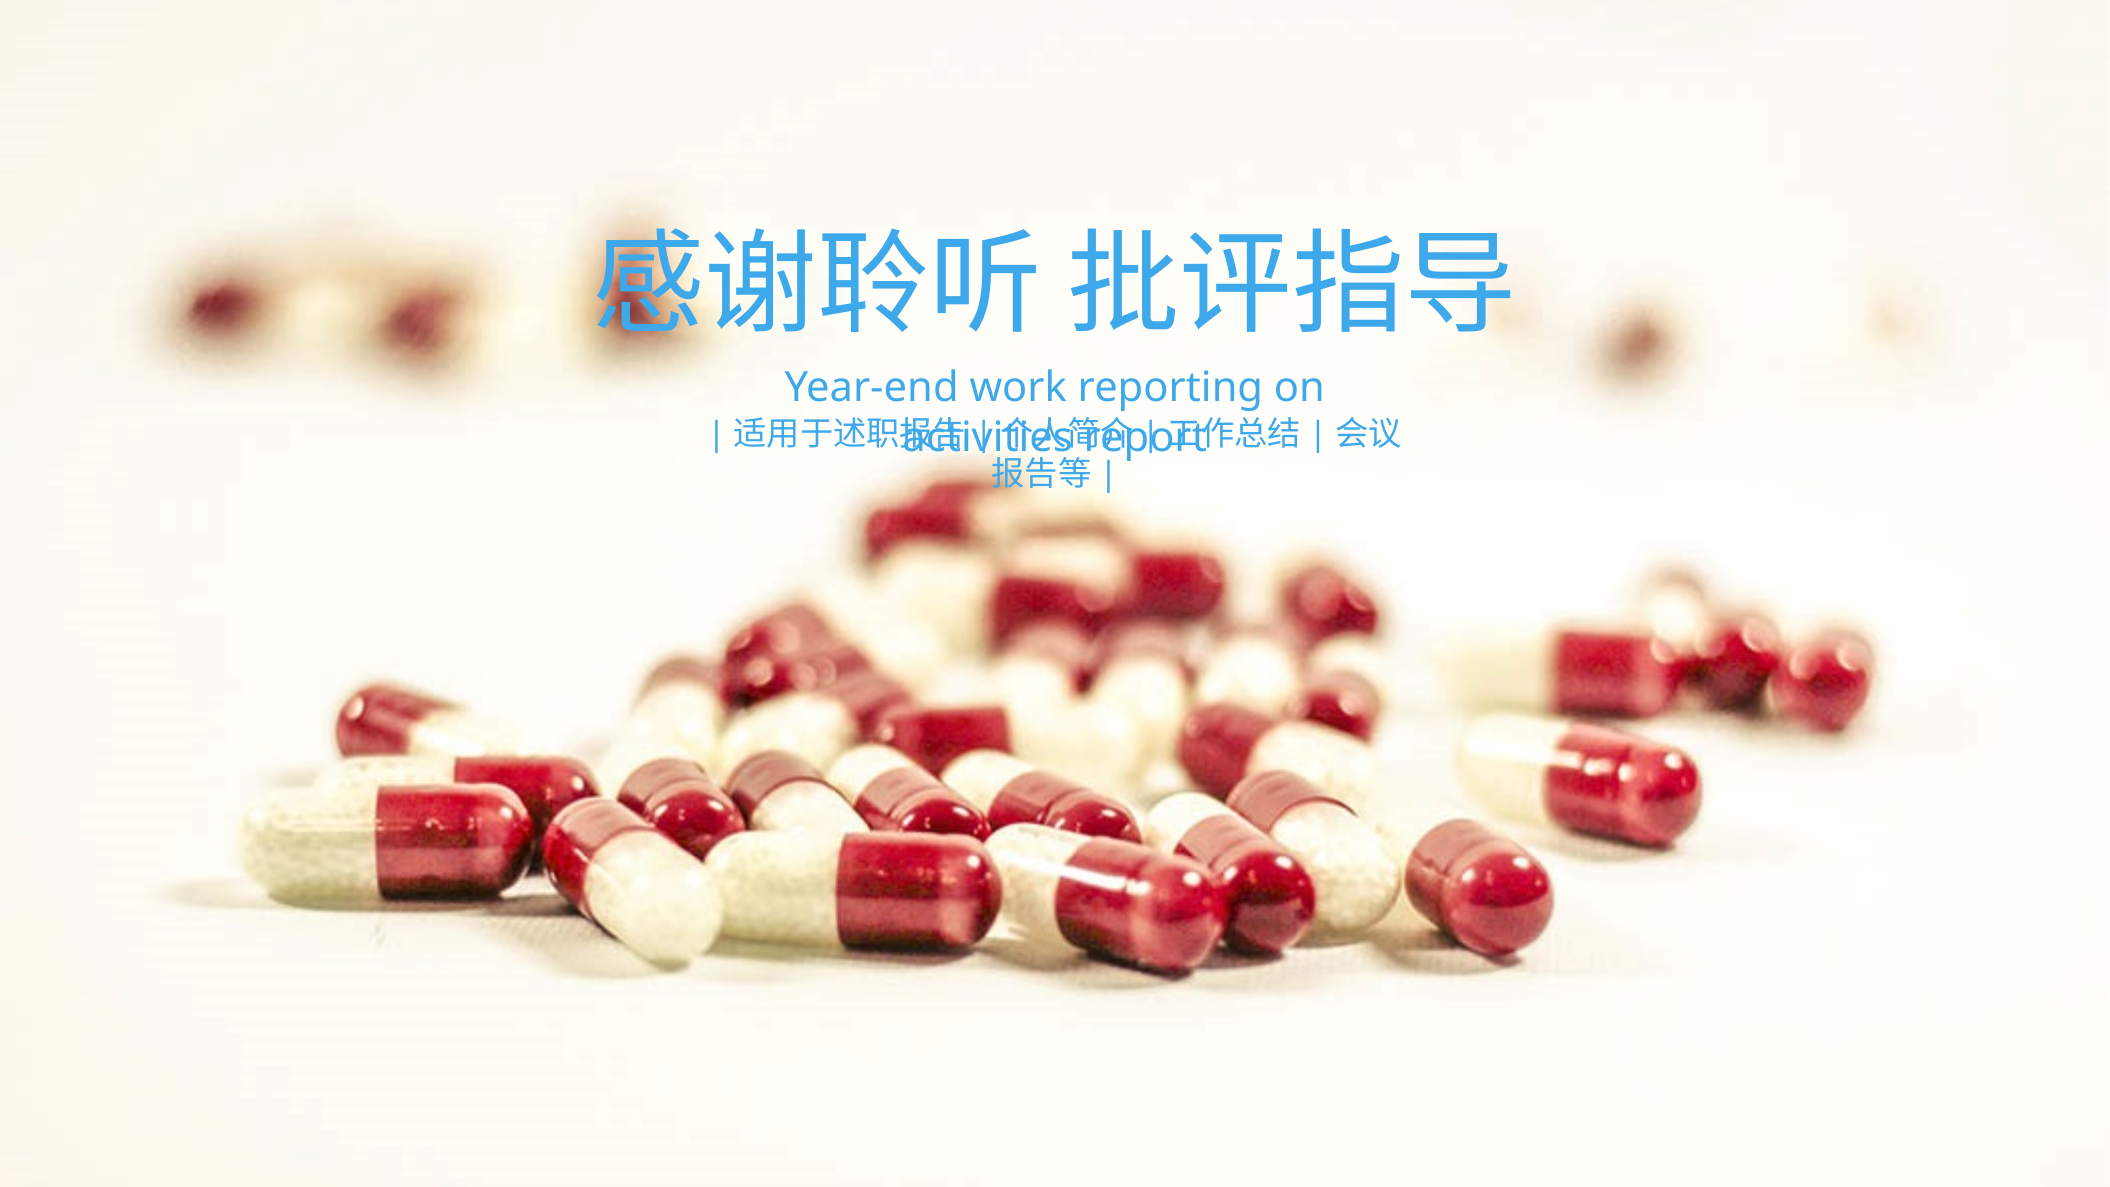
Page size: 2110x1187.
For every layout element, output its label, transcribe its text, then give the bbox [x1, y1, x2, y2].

text_box 感谢聆听 批评指导 [523, 203, 1587, 354]
text_box [0, 0, 2110, 1187]
text_box |适用于述职报告|个人简介|工作总结|会议报告等| [679, 404, 1430, 500]
text_box Year-end work reporting on activities report [723, 354, 1387, 404]
